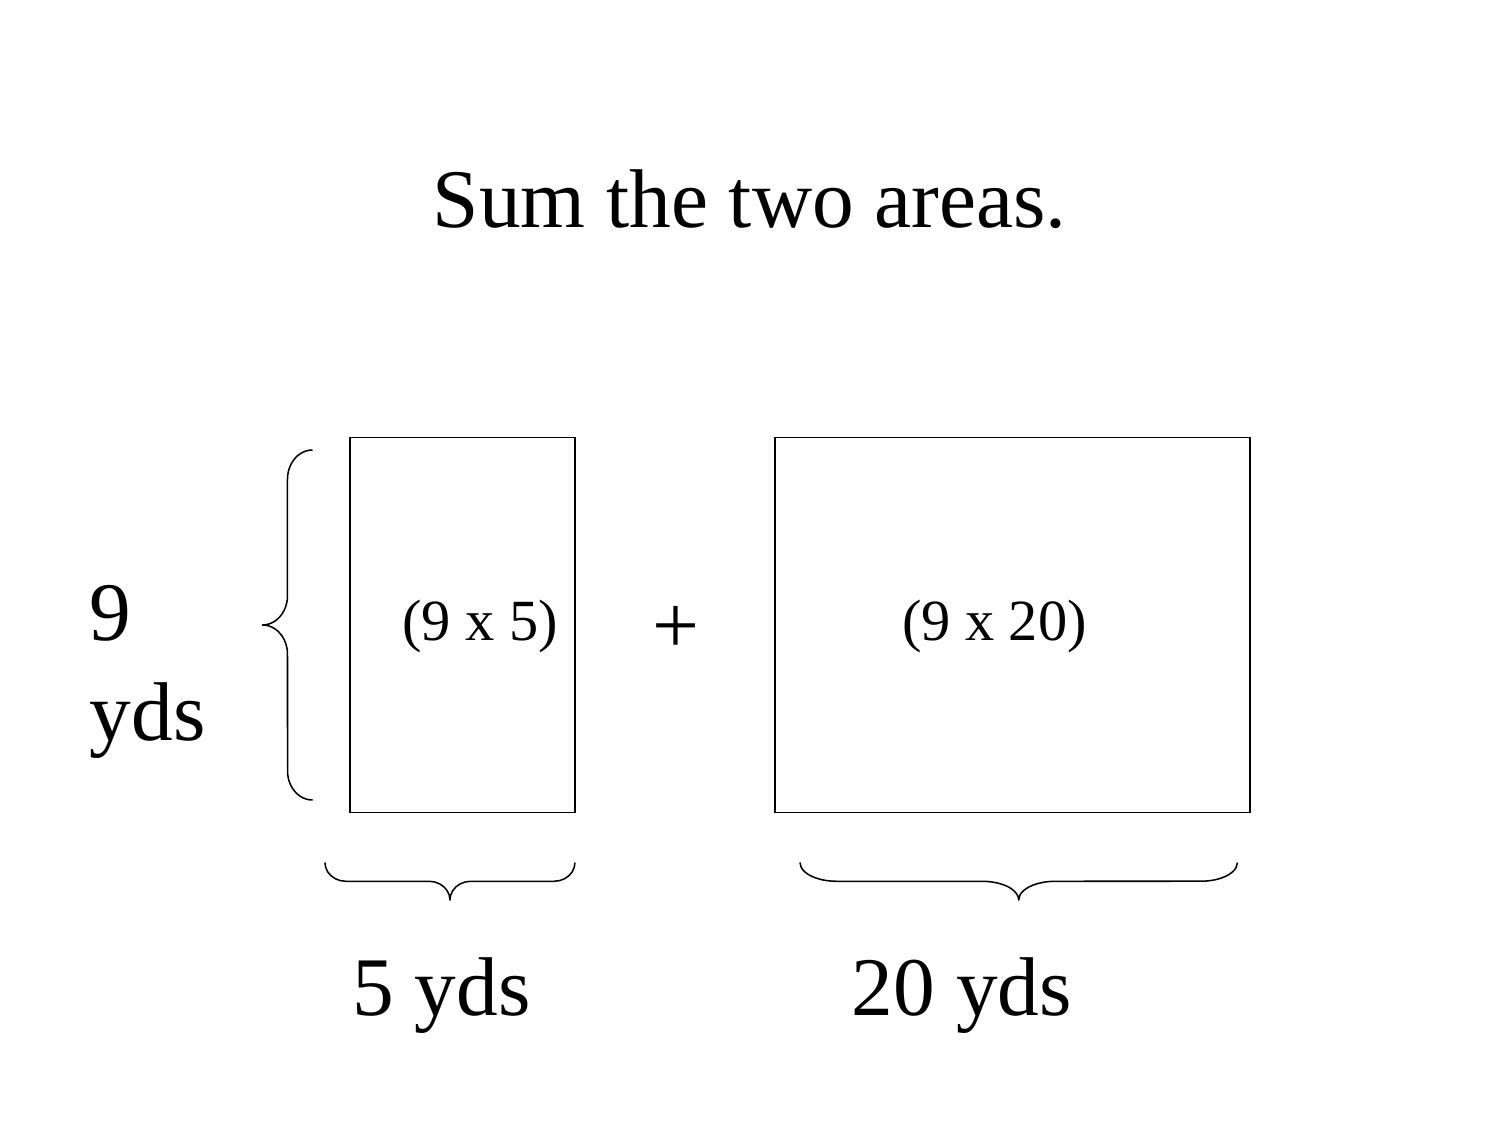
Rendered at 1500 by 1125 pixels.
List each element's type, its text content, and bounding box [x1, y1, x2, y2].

text_box [262, 450, 313, 801]
text_box [799, 862, 1238, 901]
text_box Sum the two areas. [112, 99, 1388, 288]
text_box [324, 862, 575, 901]
text_box (9 x 20) [887, 575, 1200, 660]
text_box 9 yds [75, 549, 263, 765]
text_box 20 yds [774, 924, 1238, 1040]
text_box + [637, 562, 750, 678]
text_box (9 x 5) [387, 575, 588, 660]
text_box [349, 437, 575, 813]
text_box 5 yds [337, 924, 588, 1040]
text_box [774, 437, 1250, 813]
